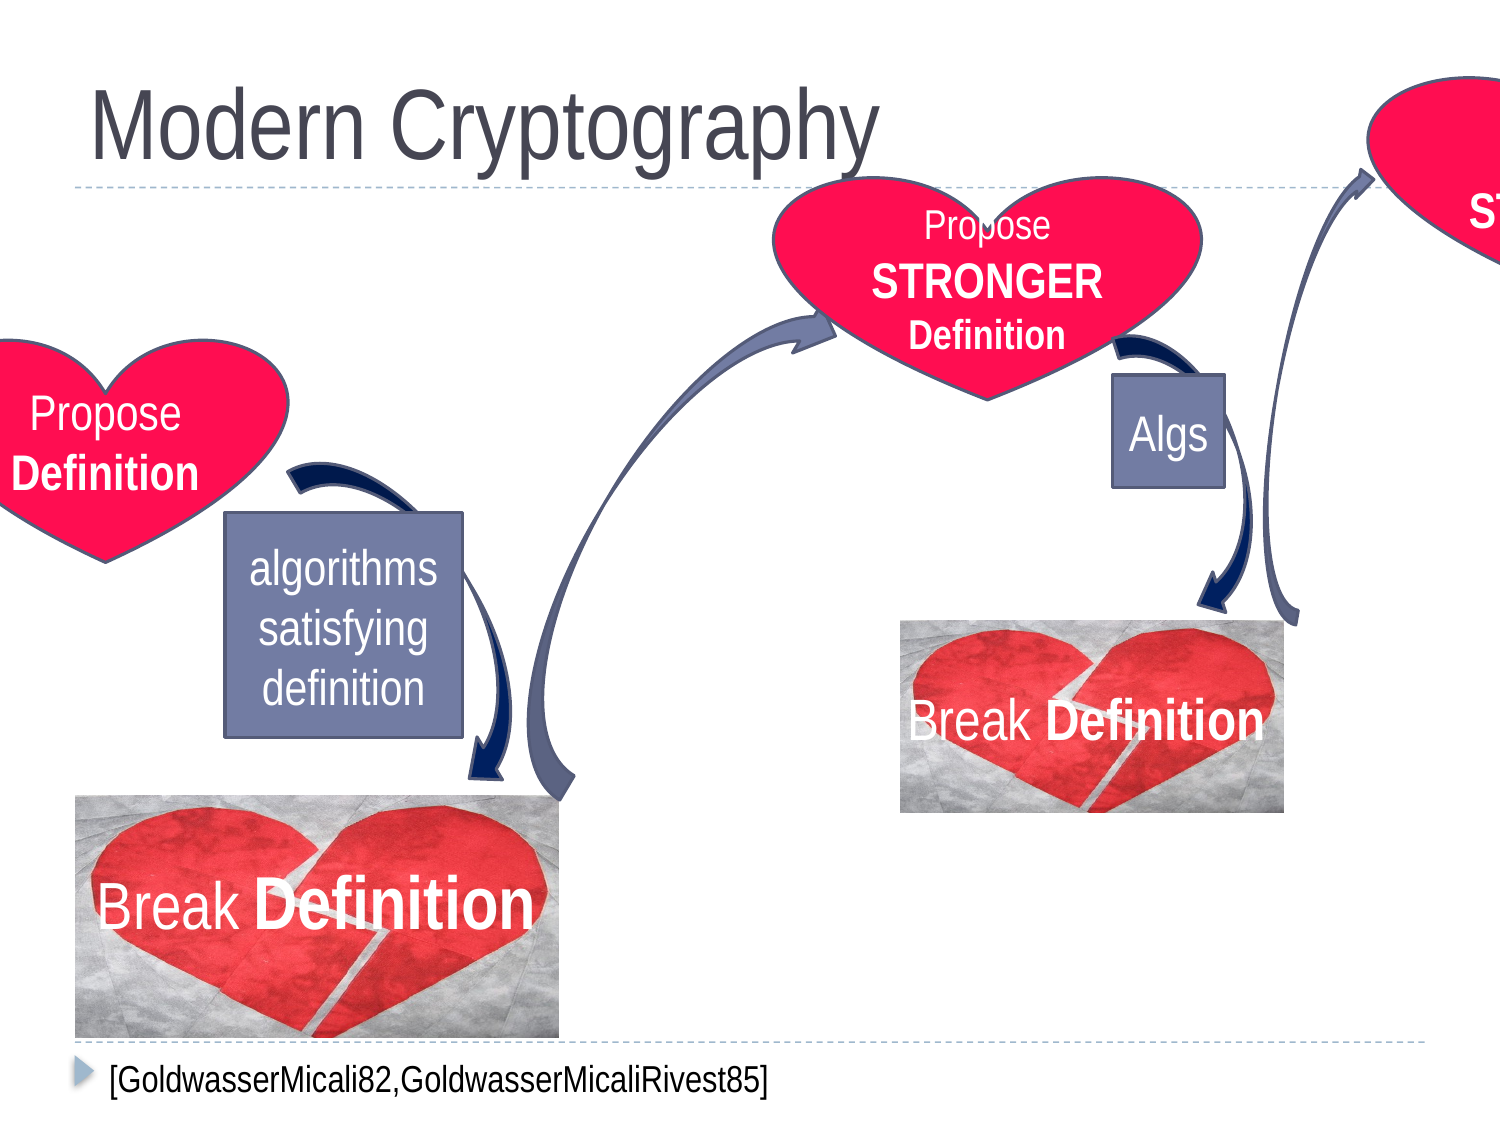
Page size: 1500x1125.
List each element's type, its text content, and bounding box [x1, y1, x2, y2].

text_box [1262, 167, 1376, 627]
text_box [1111, 334, 1200, 373]
text_box [1196, 413, 1253, 615]
text_box [526, 311, 837, 796]
text_box Propose STRONGER Definition [771, 176, 1204, 402]
text_box algorithms satisfying definition [223, 511, 464, 739]
text_box [GoldwasserMicali82,GoldwasserMicaliRivest85] [94, 1047, 785, 1108]
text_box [74, 795, 564, 1038]
text_box [464, 571, 513, 782]
text_box Propose Definition [0, 338, 290, 564]
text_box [899, 620, 1284, 813]
text_box Propose STRONGER [1366, 76, 1500, 266]
text_box [286, 461, 418, 511]
text_box Algs [1111, 373, 1226, 489]
title Modern Cryptography [75, 24, 1425, 188]
